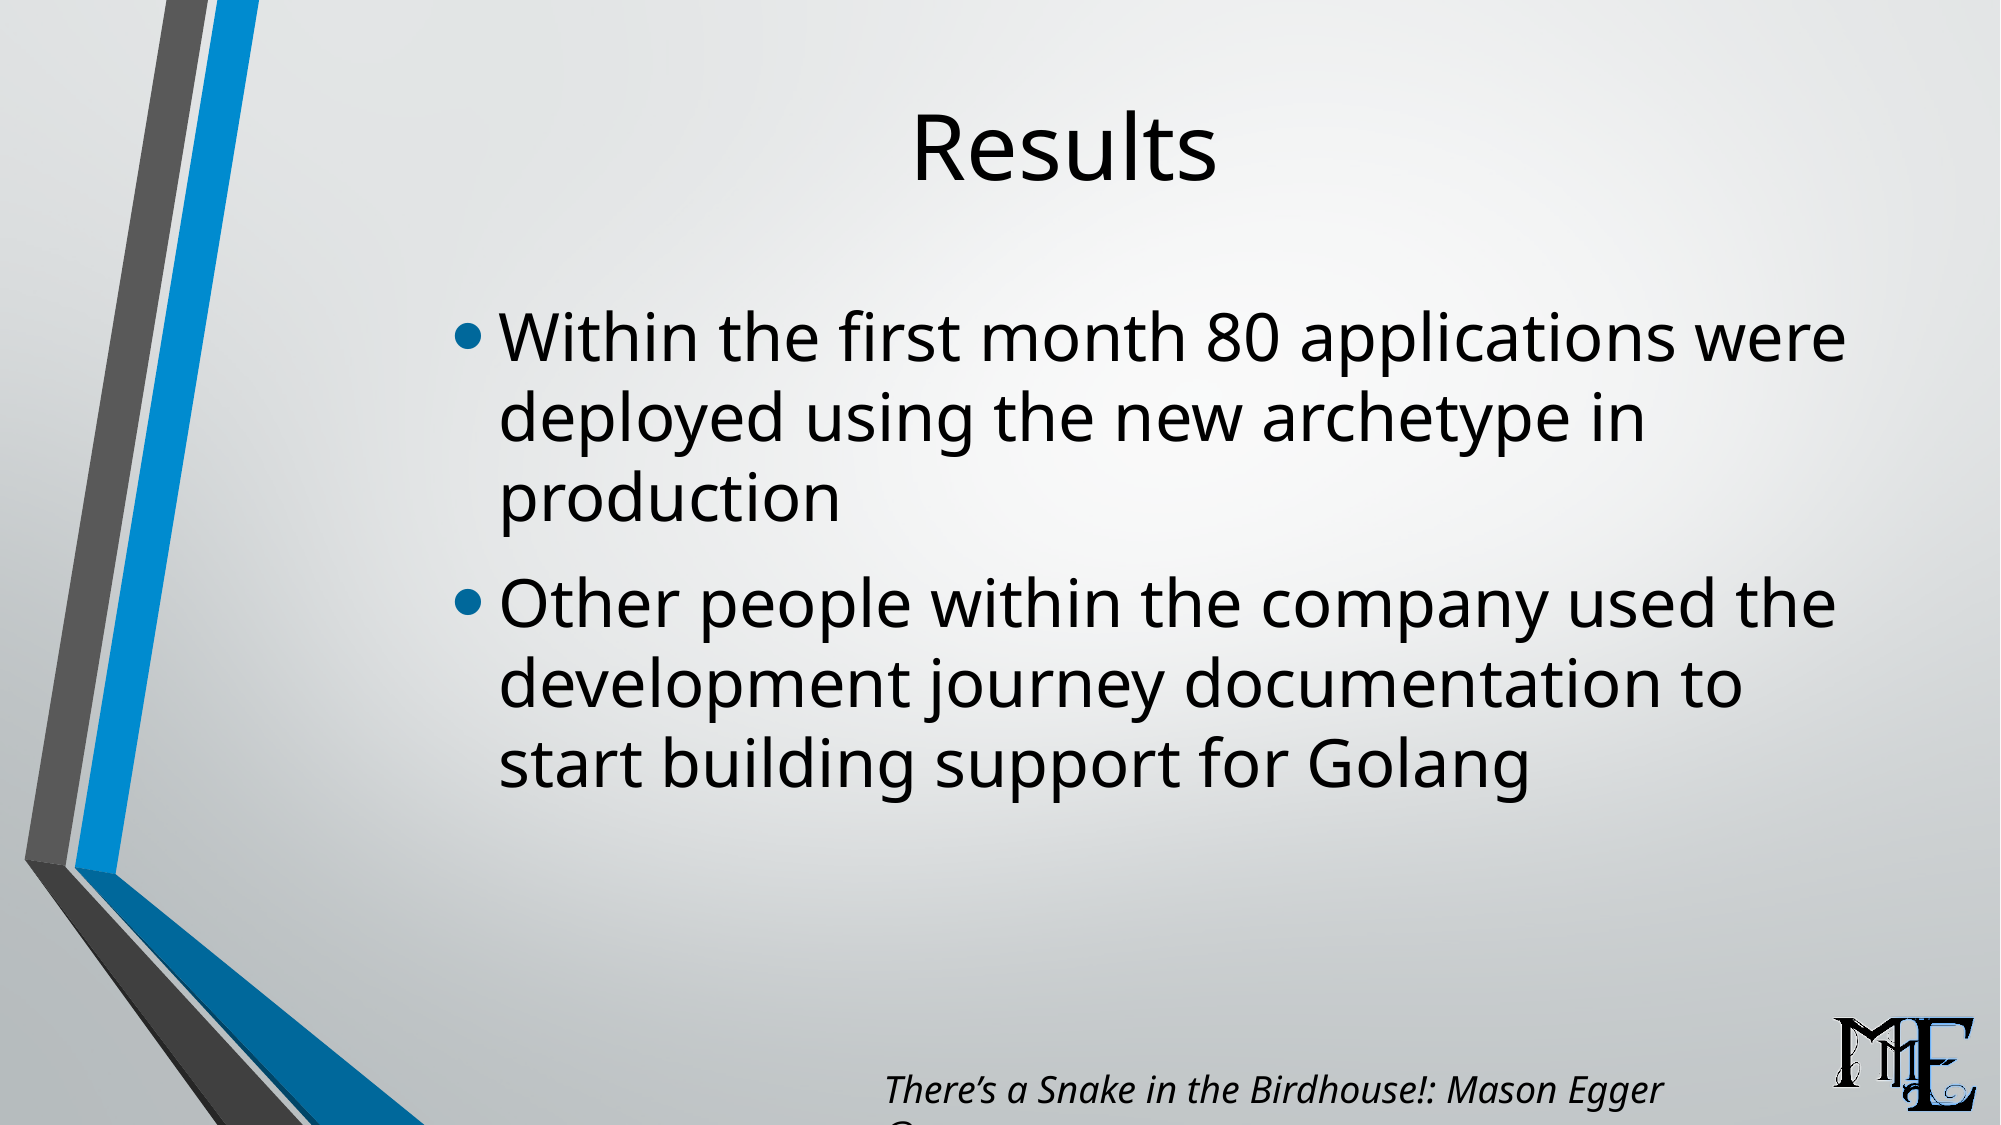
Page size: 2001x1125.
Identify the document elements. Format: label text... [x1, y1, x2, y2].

text_box There’s a Snake in the Birdhouse!: Mason Egger @masonegger [868, 1058, 1786, 1125]
picture [1786, 983, 2000, 1125]
list Within the first month 80 applications were deployed using the new archetype in production Other people within the company used the development journey documentation to start building support for Golang [436, 287, 1887, 1070]
title Results [243, 0, 1887, 288]
